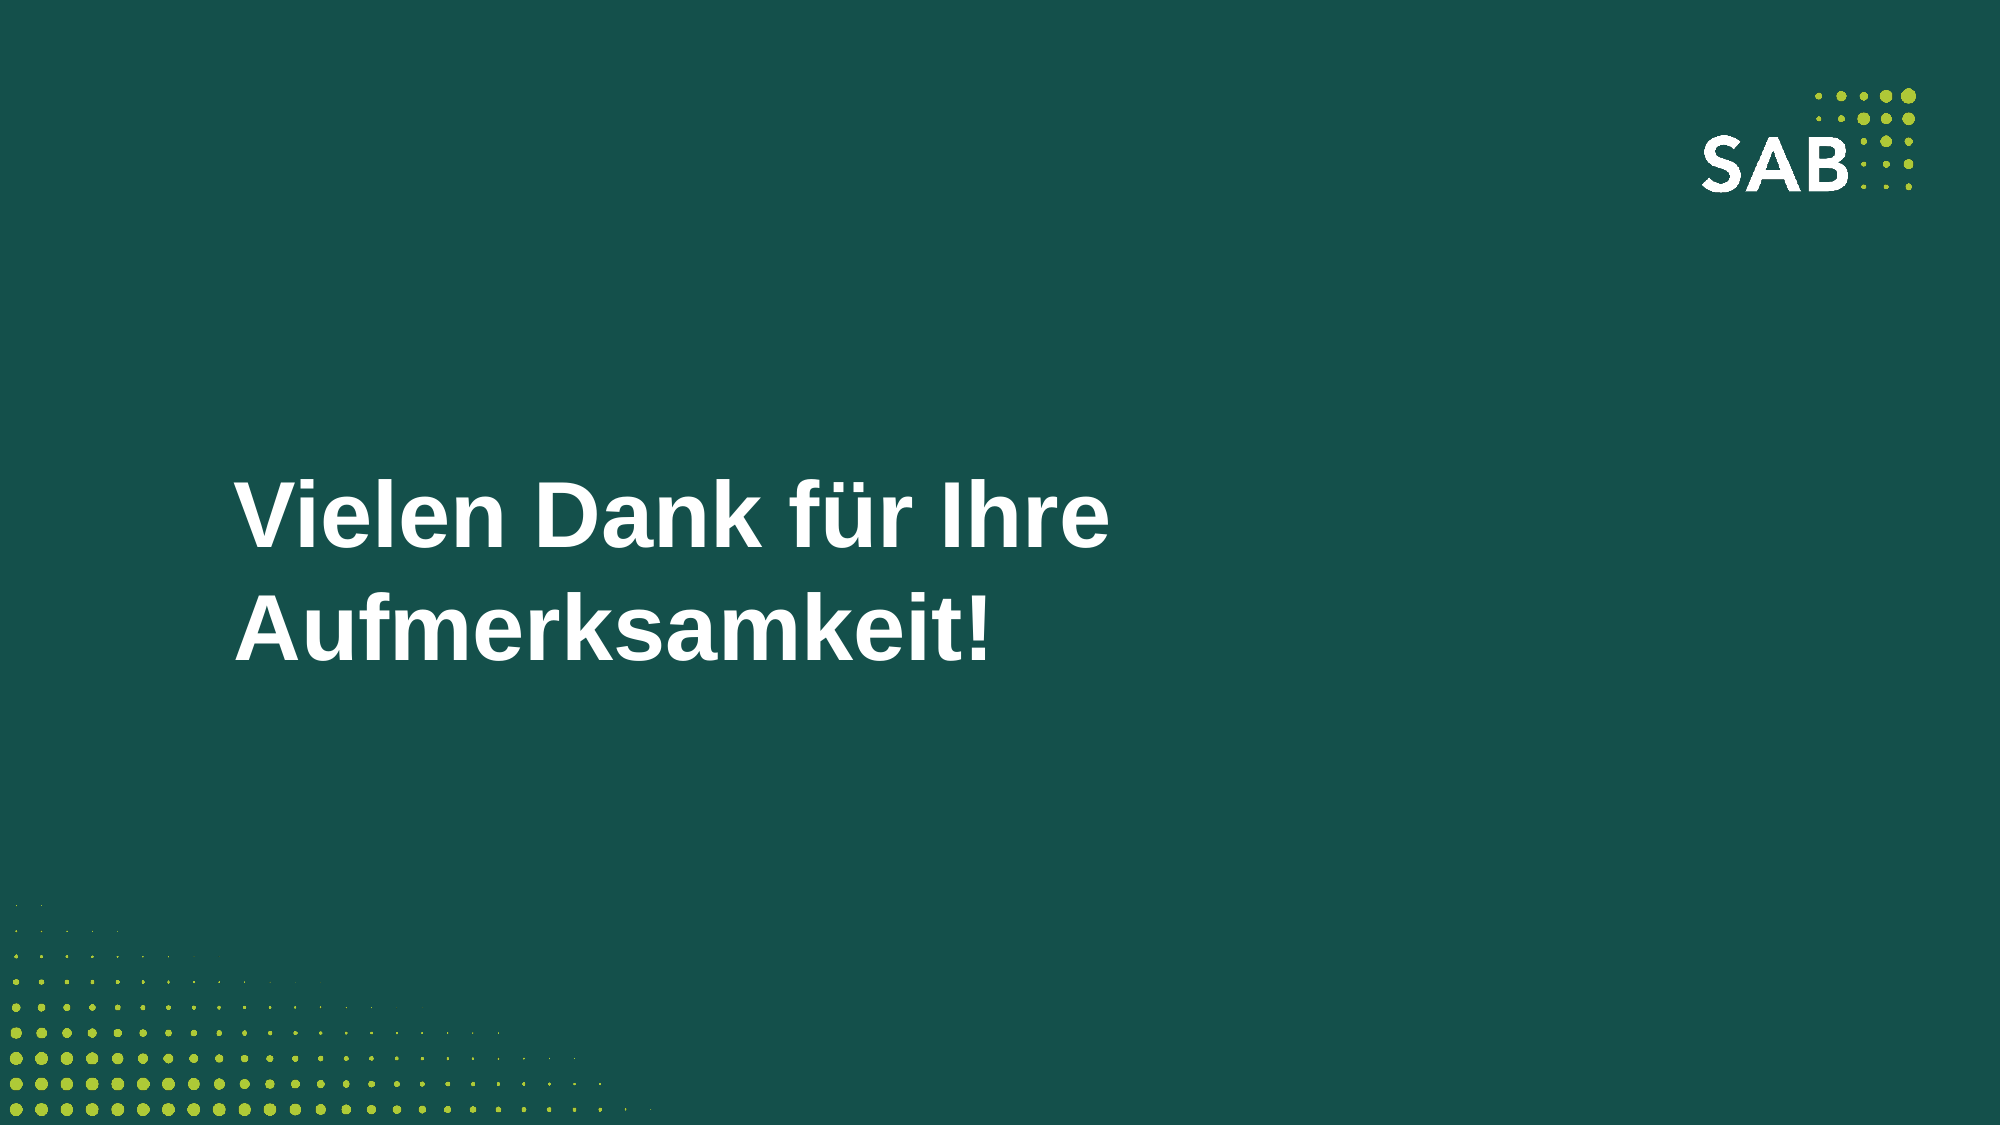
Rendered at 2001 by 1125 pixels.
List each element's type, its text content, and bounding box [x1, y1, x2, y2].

picture [1701, 88, 1916, 193]
title Vielen Dank für Ihre Aufmerksamkeit! [233, 452, 1433, 680]
picture [0, 889, 667, 1125]
